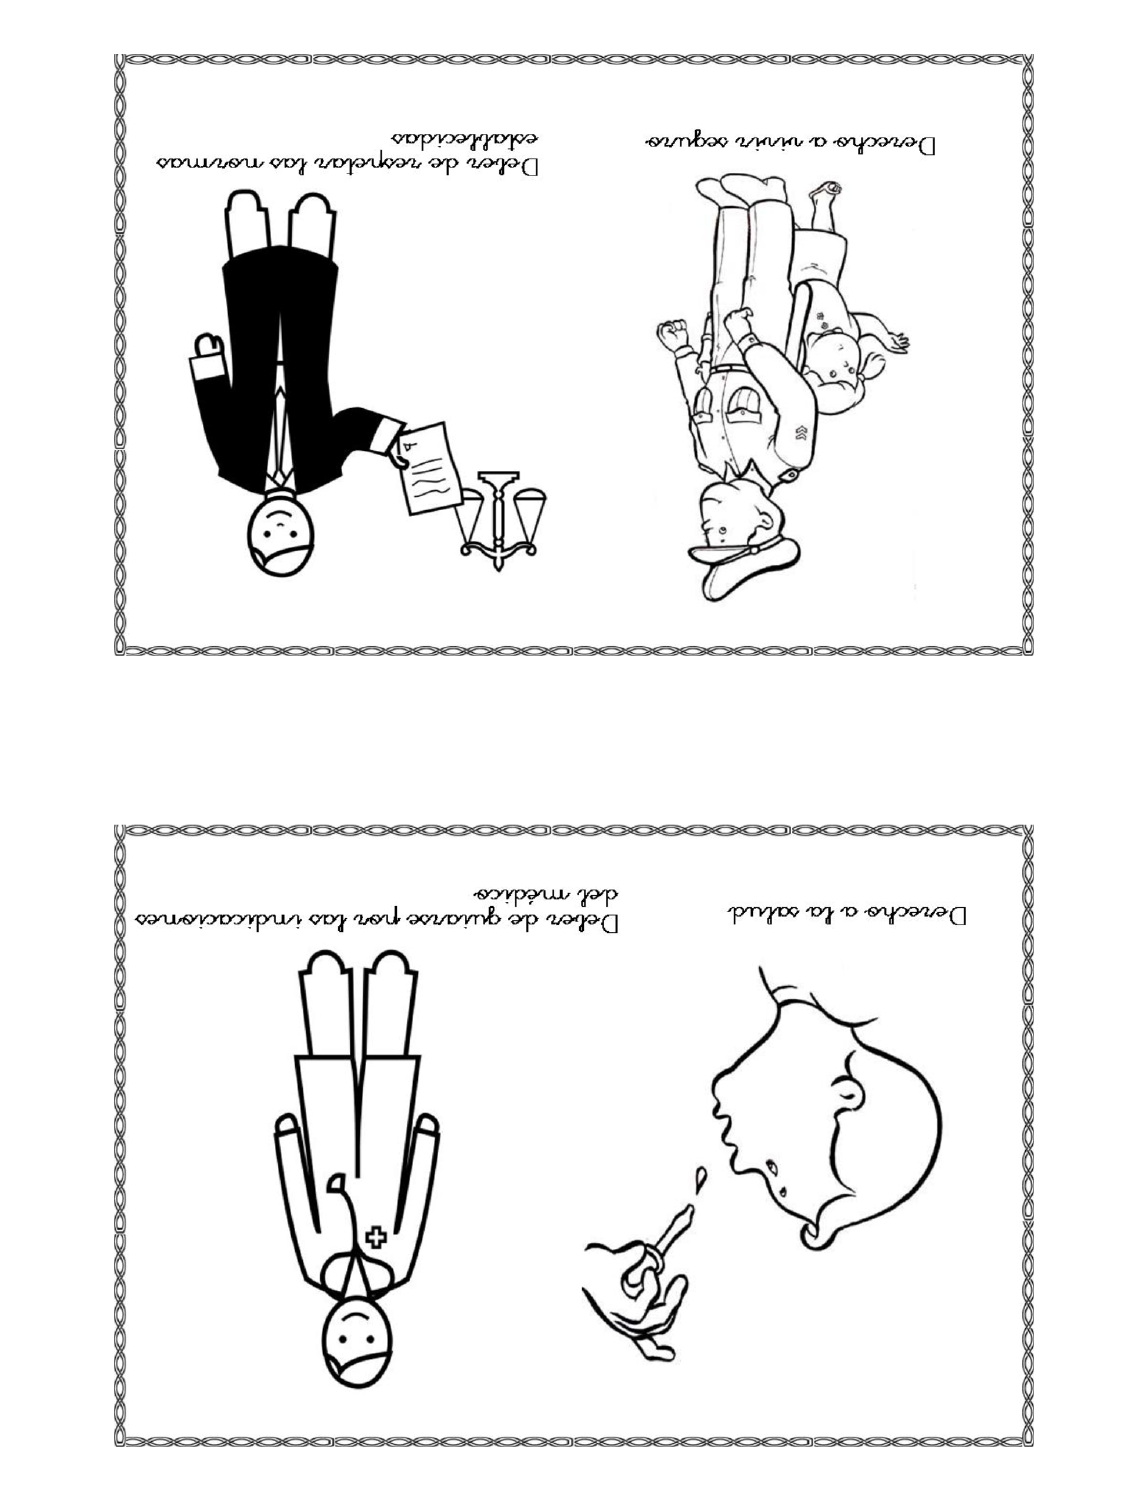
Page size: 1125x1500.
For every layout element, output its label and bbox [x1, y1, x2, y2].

picture [113, 824, 1034, 1448]
picture [113, 52, 1034, 656]
